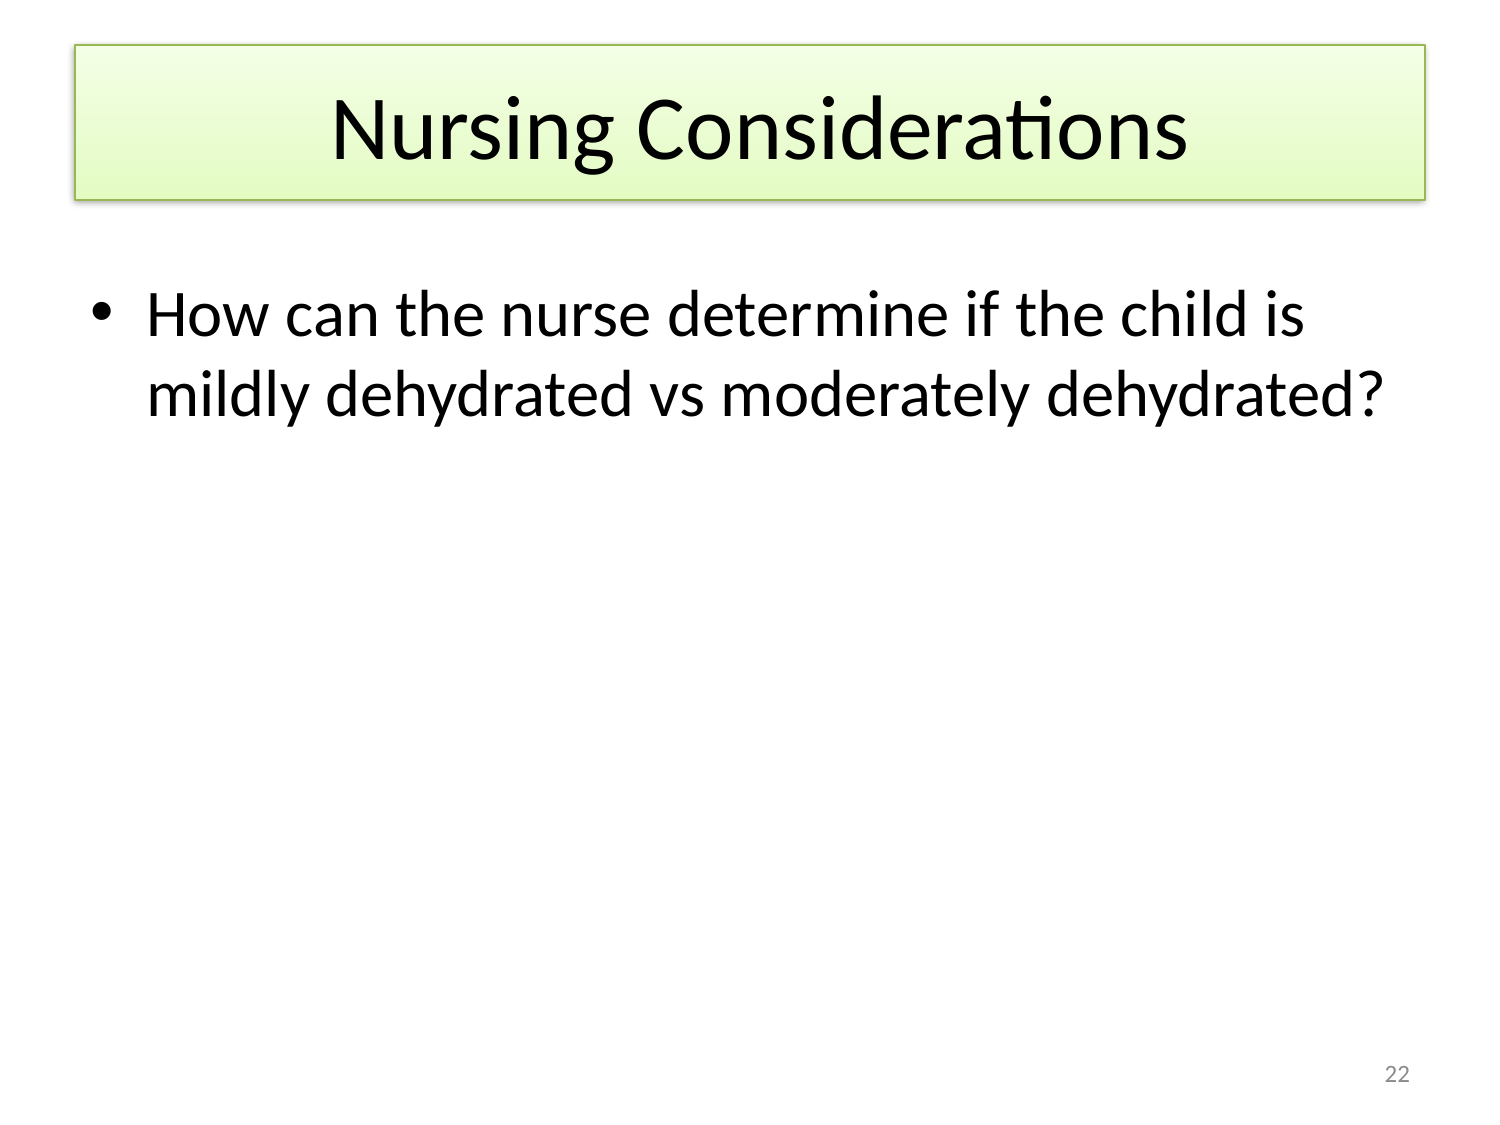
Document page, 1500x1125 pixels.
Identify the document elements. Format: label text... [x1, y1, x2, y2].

slide_number 22 [1074, 1042, 1425, 1103]
title Nursing Considerations [74, 44, 1426, 201]
list How can the nurse determine if the child is mildly dehydrated vs moderately dehydrated? [75, 262, 1425, 1005]
